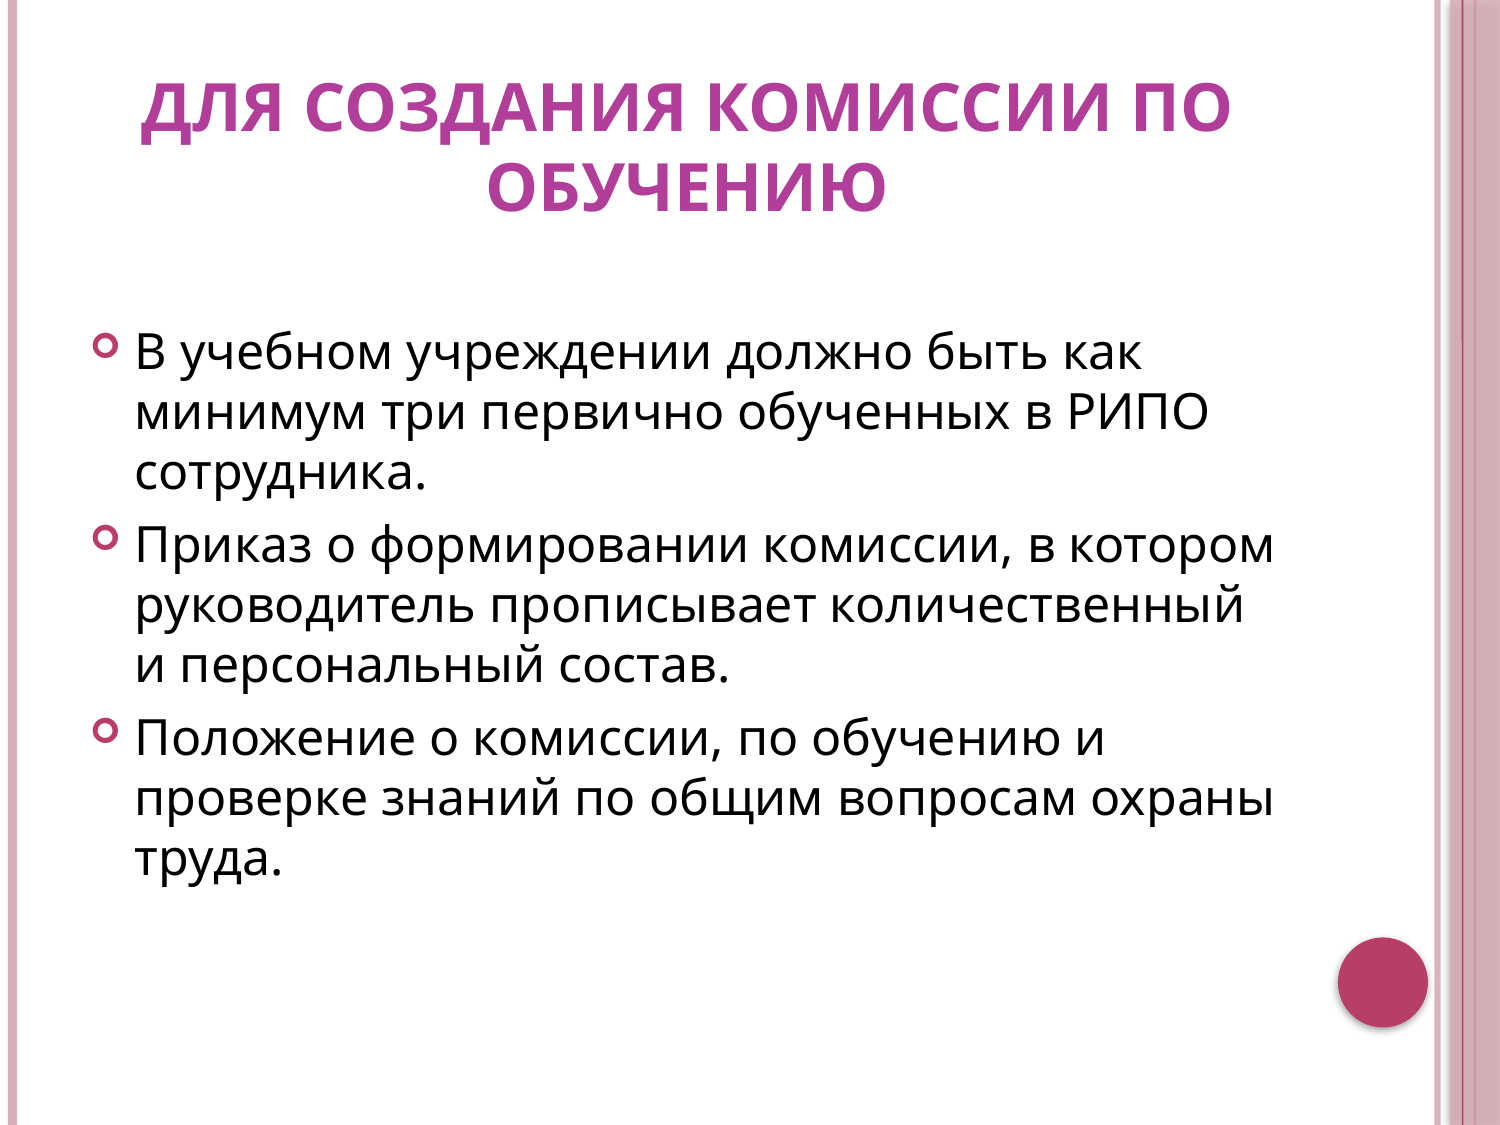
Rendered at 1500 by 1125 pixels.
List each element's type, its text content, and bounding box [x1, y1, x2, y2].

title Для создания комиссии по обучению [75, 45, 1300, 233]
list В учебном учреждении должно быть как минимум три первично обученных в РИПО сотрудника. Приказ о формировании комиссии, в котором руководитель прописывает количественный и персональный состав. Положение о комиссии, по обучению и проверке знаний по общим вопросам охраны труда. [75, 312, 1300, 1062]
